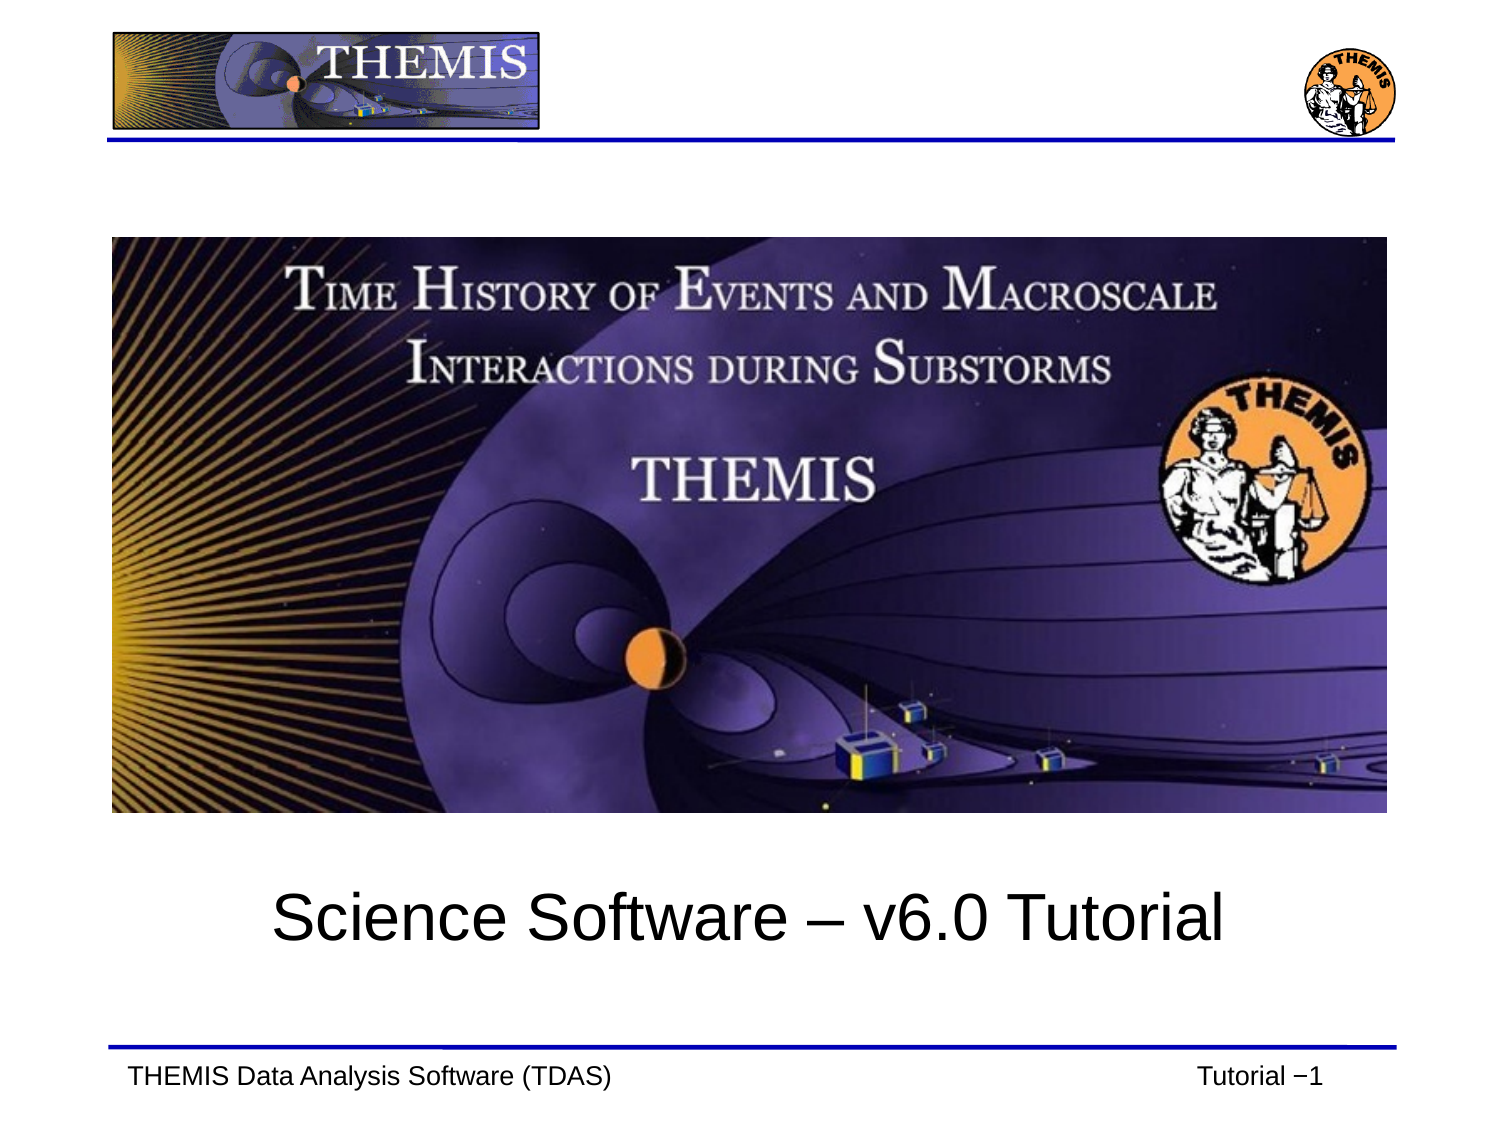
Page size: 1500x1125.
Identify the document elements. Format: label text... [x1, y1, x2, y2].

picture [112, 237, 1388, 813]
picture [115, 35, 537, 127]
picture [1304, 48, 1396, 137]
text_box Science Software – v6.0 Tutorial [50, 866, 1448, 962]
